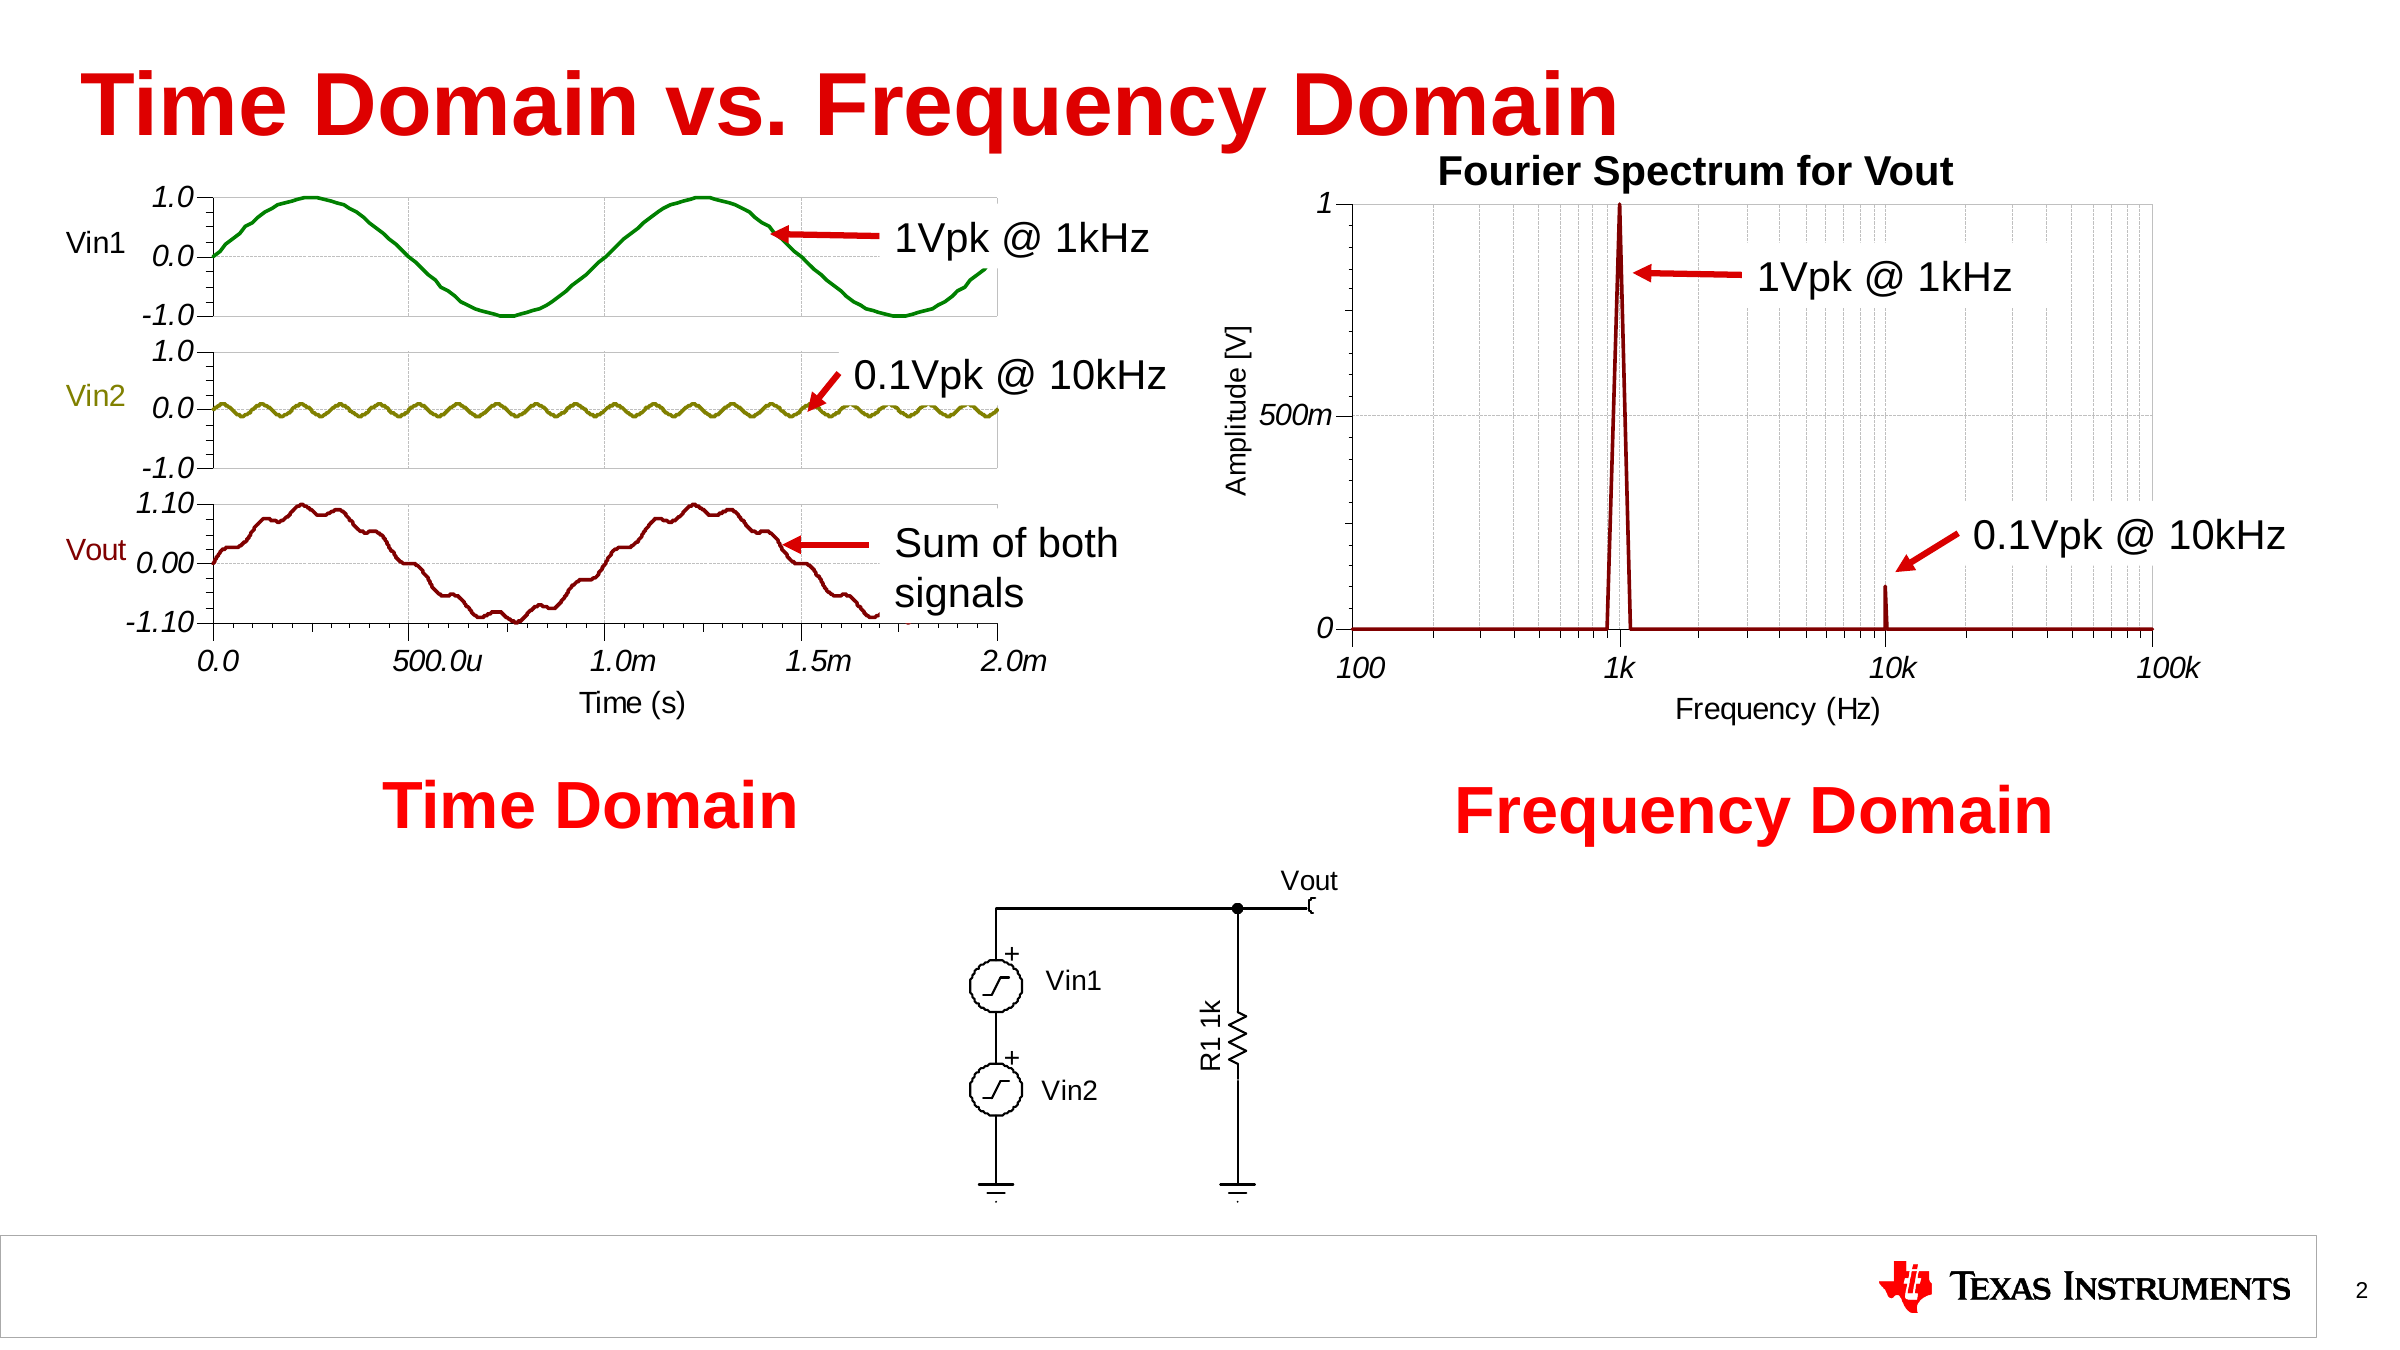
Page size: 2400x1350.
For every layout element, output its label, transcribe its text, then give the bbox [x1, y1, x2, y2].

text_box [769, 233, 880, 237]
text_box Sum of both signals [1059, 508, 1138, 624]
text_box Frequency Domain [1439, 759, 2163, 855]
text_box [1895, 533, 1959, 573]
picture [1879, 1261, 2290, 1265]
text_box Time Domain [367, 754, 945, 849]
text_box 0.1Vpk @ 10kHz [1059, 340, 1207, 406]
picture [58, 161, 1053, 744]
picture [1212, 167, 2207, 750]
slide_number 2 [1828, 1265, 2389, 1307]
text_box 0.1Vpk @ 10kHz [2211, 500, 2336, 566]
picture [1879, 1307, 2290, 1313]
title Time Domain vs. Frequency Domain [60, 27, 2282, 189]
text_box Fourier Spectrum for Vout [1422, 136, 2062, 166]
picture [926, 849, 1383, 1226]
text_box 1Vpk @ 1kHz [1059, 203, 1196, 269]
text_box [807, 373, 840, 413]
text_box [1632, 272, 1743, 276]
